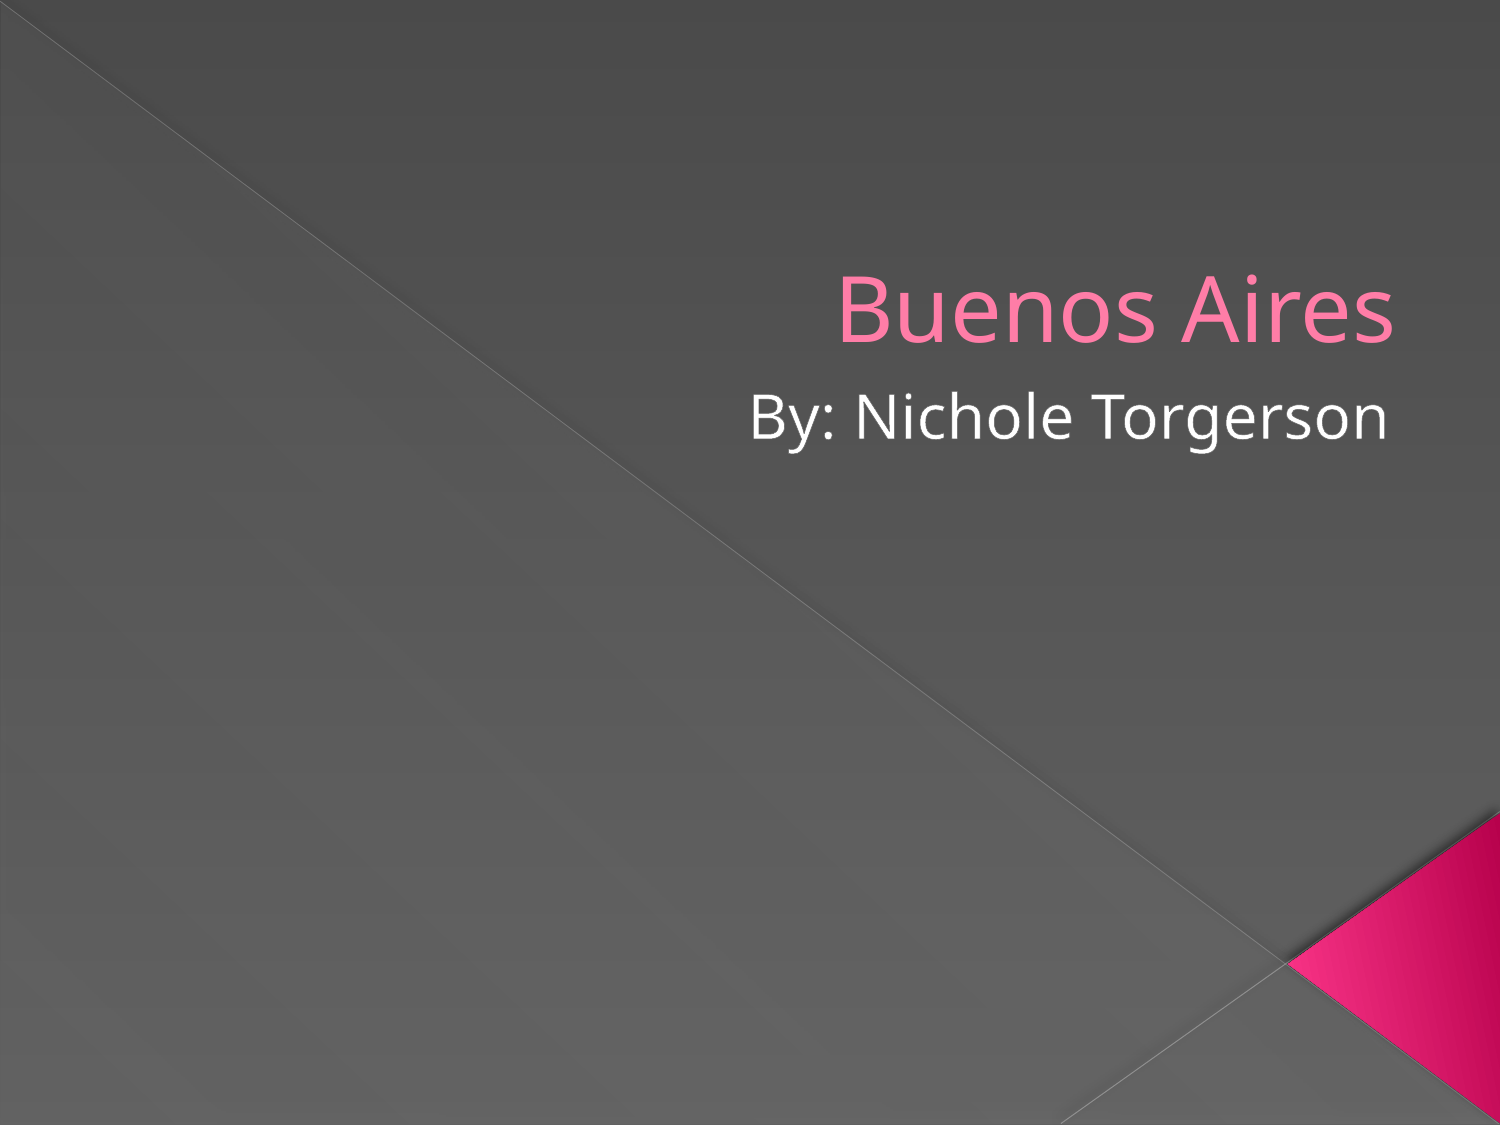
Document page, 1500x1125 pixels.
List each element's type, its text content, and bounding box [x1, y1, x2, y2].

title Buenos Aires [88, 127, 1412, 369]
subtitle By: Nichole Torgerson [88, 369, 1412, 657]
